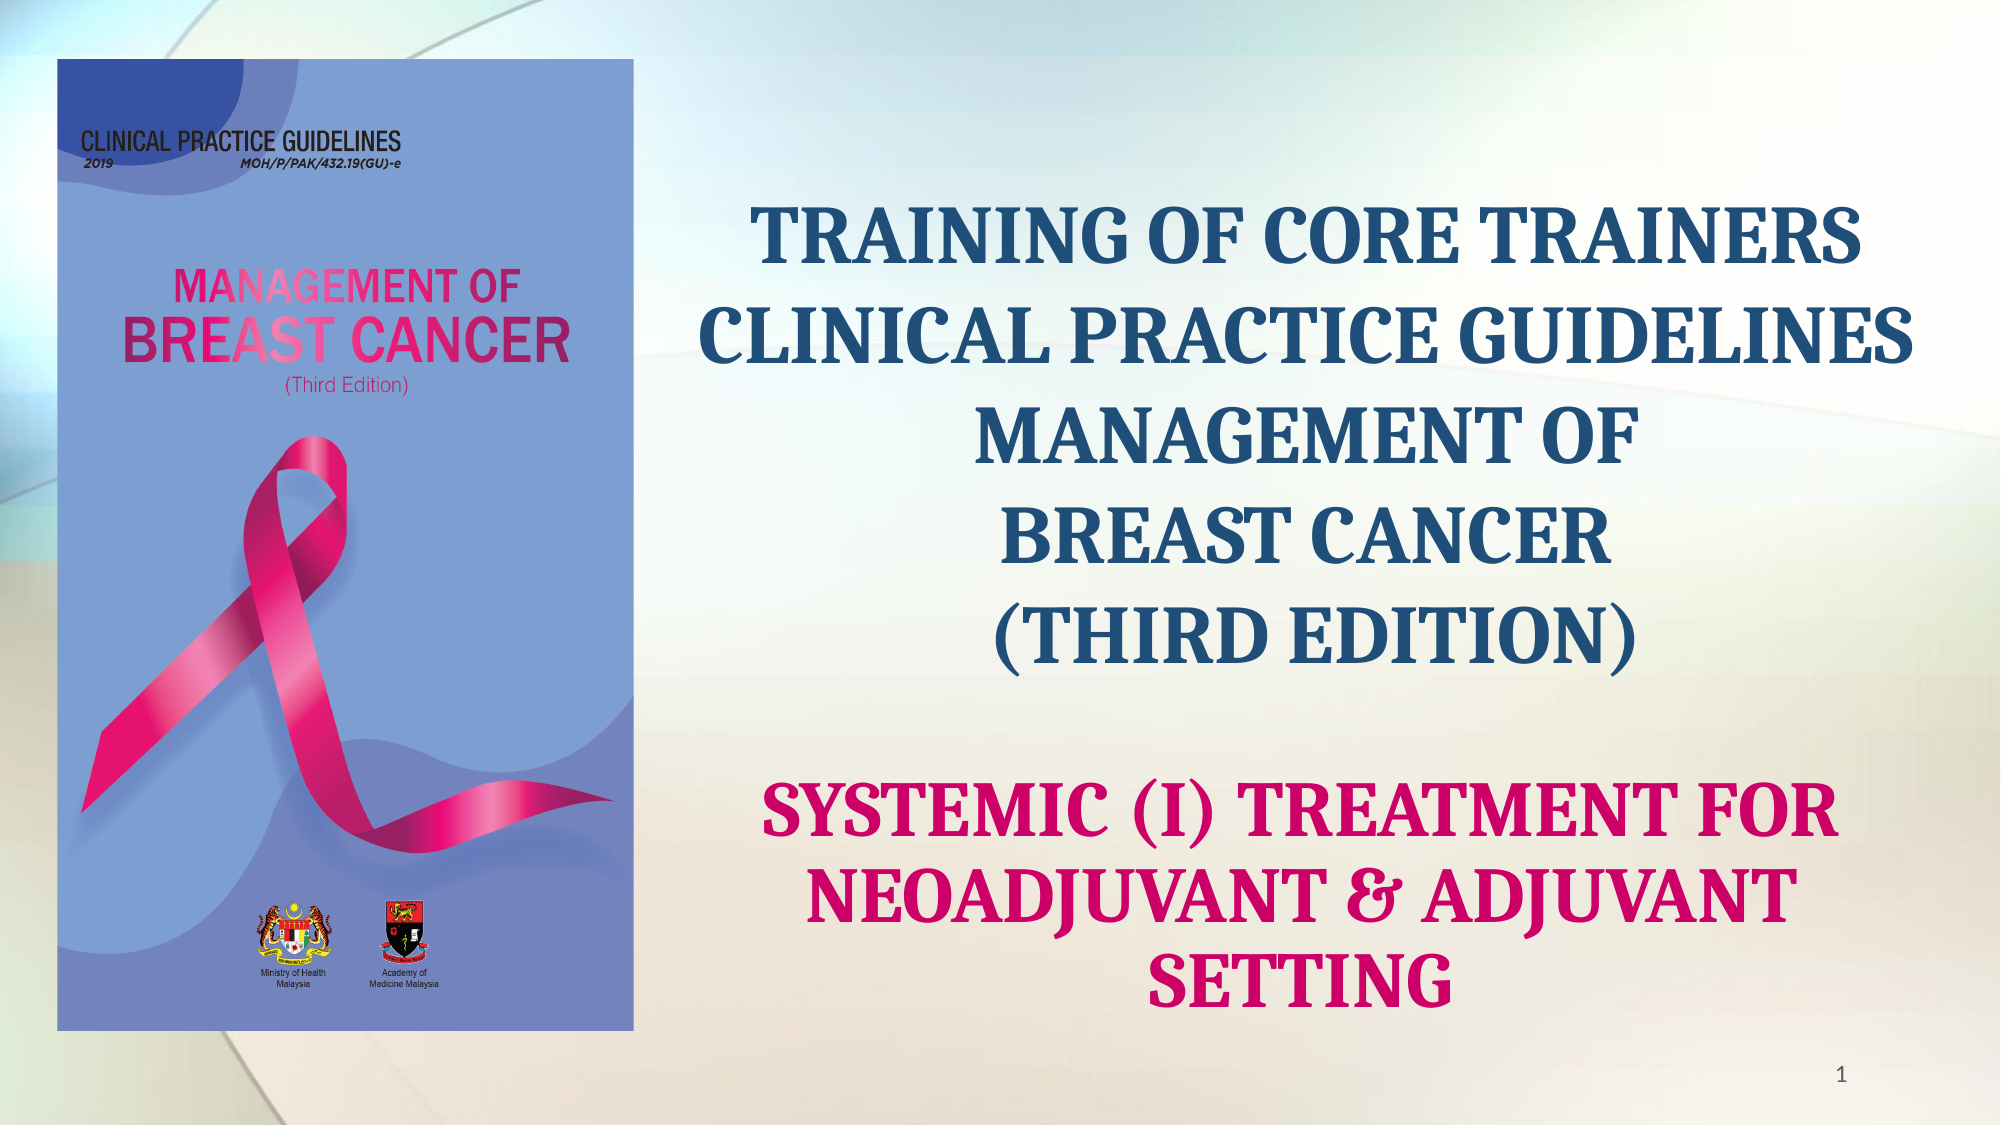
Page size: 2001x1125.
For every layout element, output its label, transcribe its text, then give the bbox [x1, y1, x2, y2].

picture [0, 0, 2001, 1125]
slide_number 1 [1325, 1042, 1863, 1103]
subtitle SYSTEMIC (I) TREATMENT FOR NEOADJUVANT & ADJUVANT SETTING [643, 760, 1960, 1033]
title TRAINING OF CORE TRAINERS CLINICAL PRACTICE GUIDELINES MANAGEMENT OF BREAST CANCER (THIRD EDITION) [657, 135, 1974, 726]
